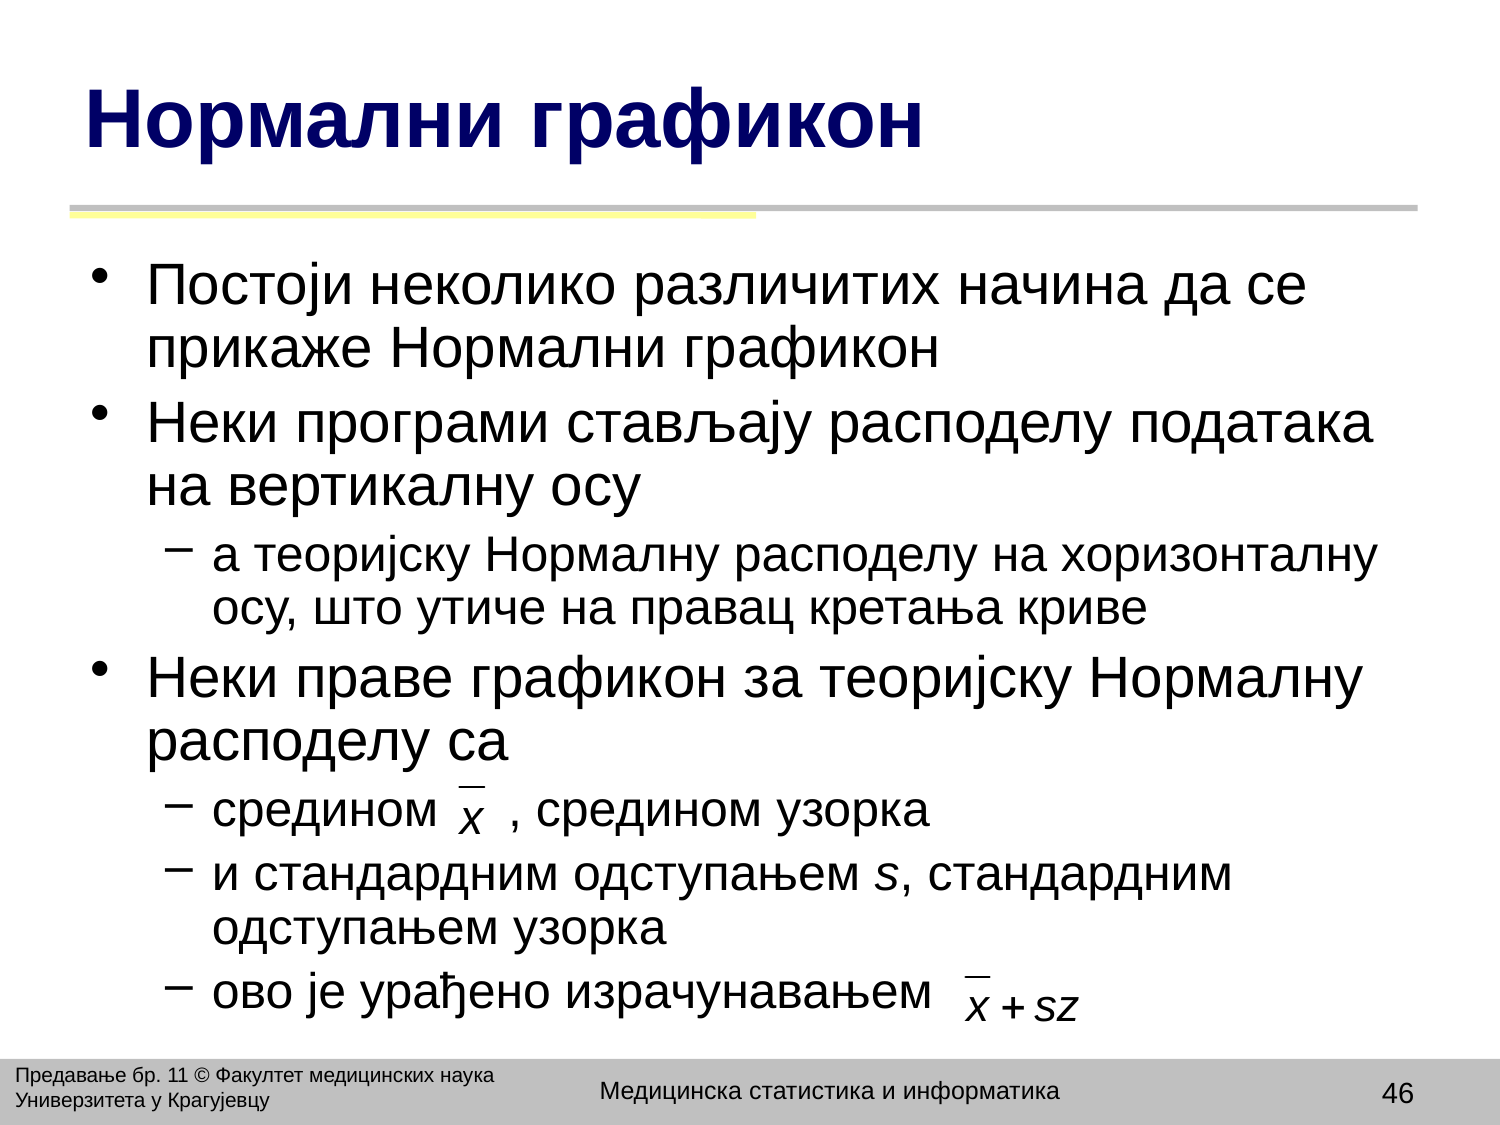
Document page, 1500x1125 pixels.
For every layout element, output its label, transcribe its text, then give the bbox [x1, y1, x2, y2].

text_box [956, 966, 1093, 1035]
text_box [449, 775, 498, 845]
slide_number Предавање бр. 11 © Факултет медицинских наука Универзитета у Крагујевцу [0, 1053, 612, 1108]
footer Медицинска статистика и информатика [512, 1066, 1149, 1125]
slide_number 46 [1163, 1066, 1430, 1125]
list Постоји неколико различитих начина да се прикаже Нормални графикон Неки програми стављају расподелу података на вертикалну осу а теоријску Нормалну расподелу на хоризонталну осу, што утиче на правац кретања криве Неки праве графикон за теоријску Нормалну расподелу са средином , средином узорка и стандардним одступањем s, стандардним одступањем узорка ово је урађено израчунавањем [74, 246, 1426, 546]
title Нормални графикон [69, 19, 1426, 208]
list Постоји неколико различитих начина да се прикаже Нормални графикон Неки програми стављају расподелу података на вертикалну осу а теоријску Нормалну расподелу на хоризонталну осу, што утиче на правац кретања криве Неки праве графикон за теоријску Нормалну расподелу са средином , средином узорка и стандардним одступањем s, стандардним одступањем узорка ово је урађено израчунавањем [74, 547, 1426, 1023]
